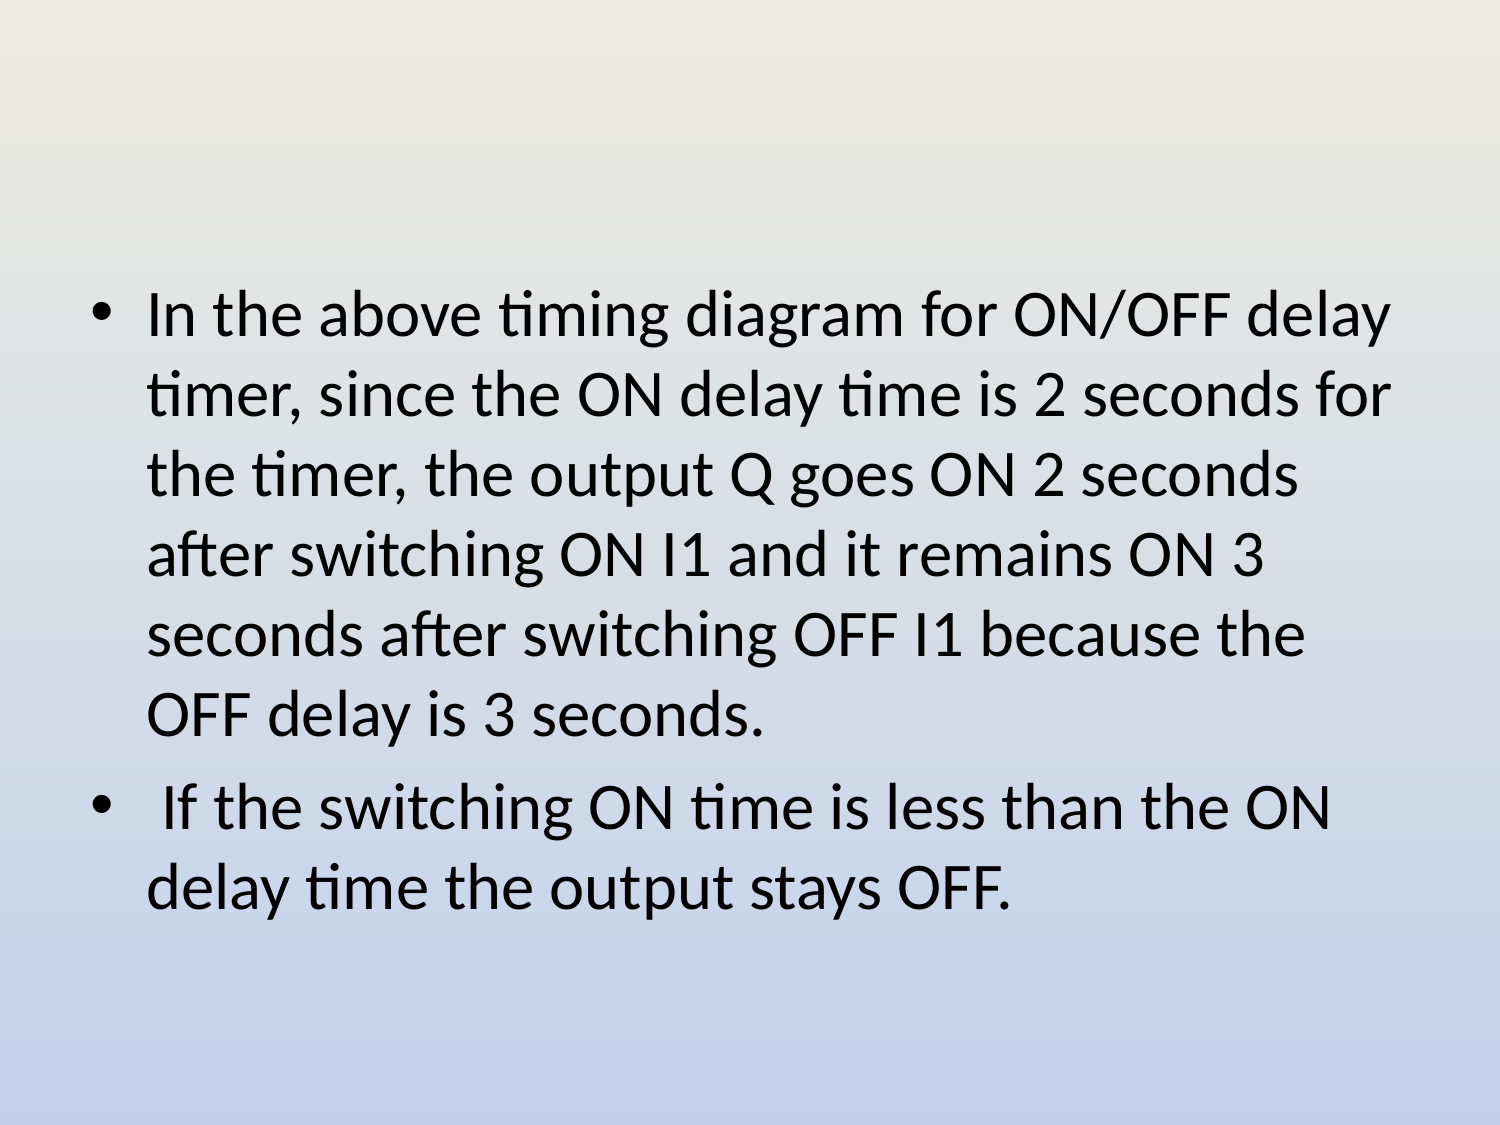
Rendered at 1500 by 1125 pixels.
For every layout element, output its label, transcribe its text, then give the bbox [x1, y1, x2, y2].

list In the above timing diagram for ON/OFF delay timer, since the ON delay time is 2 seconds for the timer, the output Q goes ON 2 seconds after switching ON I1 and it remains ON 3 seconds after switching OFF I1 because the OFF delay is 3 seconds. If the switching ON time is less than the ON delay time the output stays OFF. [75, 262, 1425, 1005]
